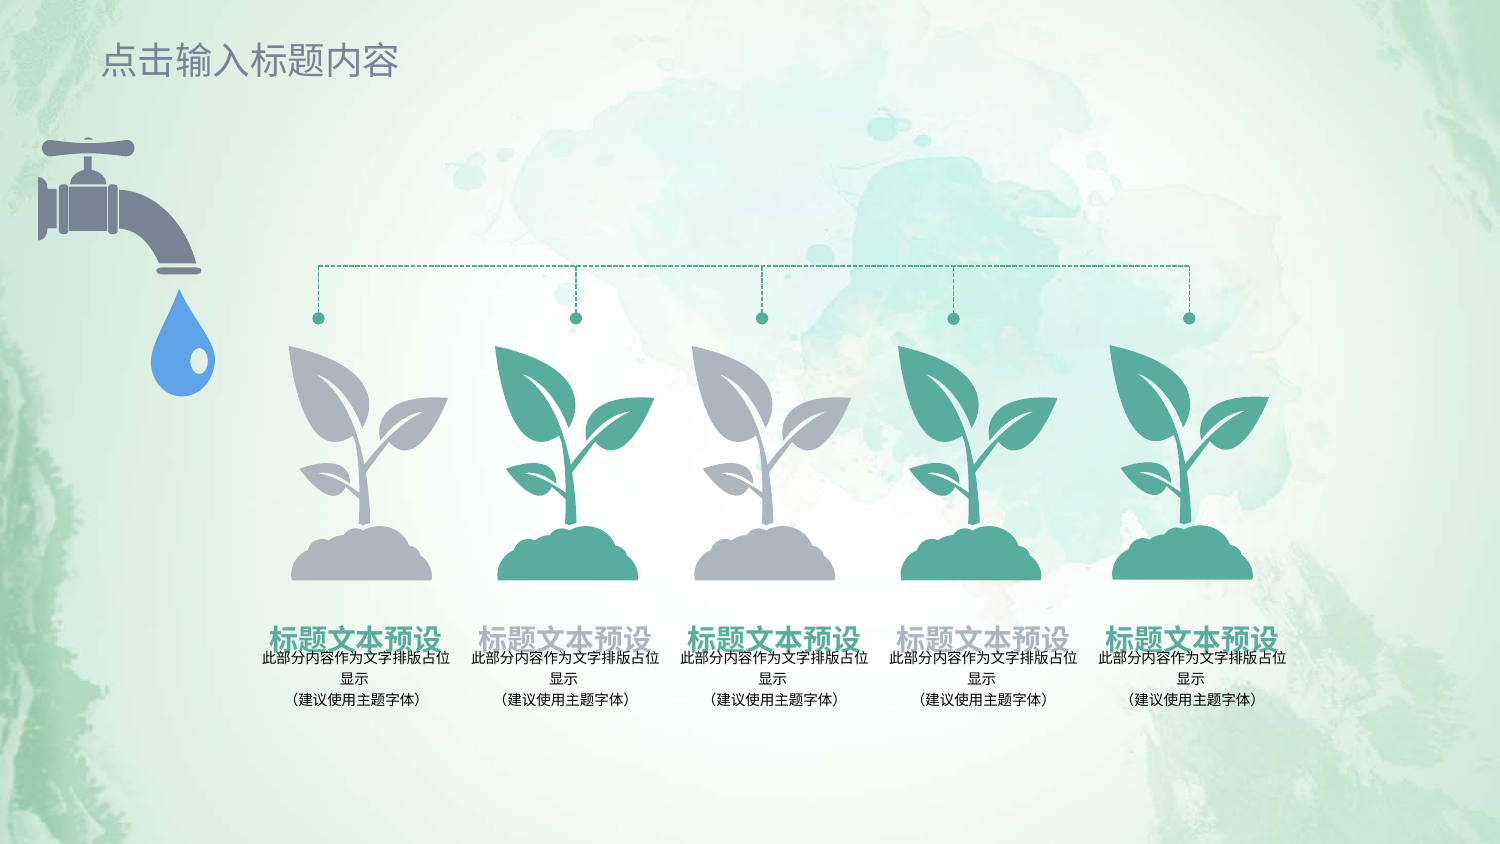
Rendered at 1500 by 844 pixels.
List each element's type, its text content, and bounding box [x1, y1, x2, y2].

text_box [691, 345, 852, 581]
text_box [258, 620, 1291, 713]
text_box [494, 345, 655, 581]
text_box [897, 345, 1058, 581]
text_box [38, 137, 202, 275]
text_box [150, 288, 215, 397]
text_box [318, 265, 1190, 320]
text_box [1109, 344, 1270, 580]
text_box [288, 345, 449, 581]
picture [0, 0, 1500, 844]
text_box 点击输入标题内容 [100, 28, 450, 91]
